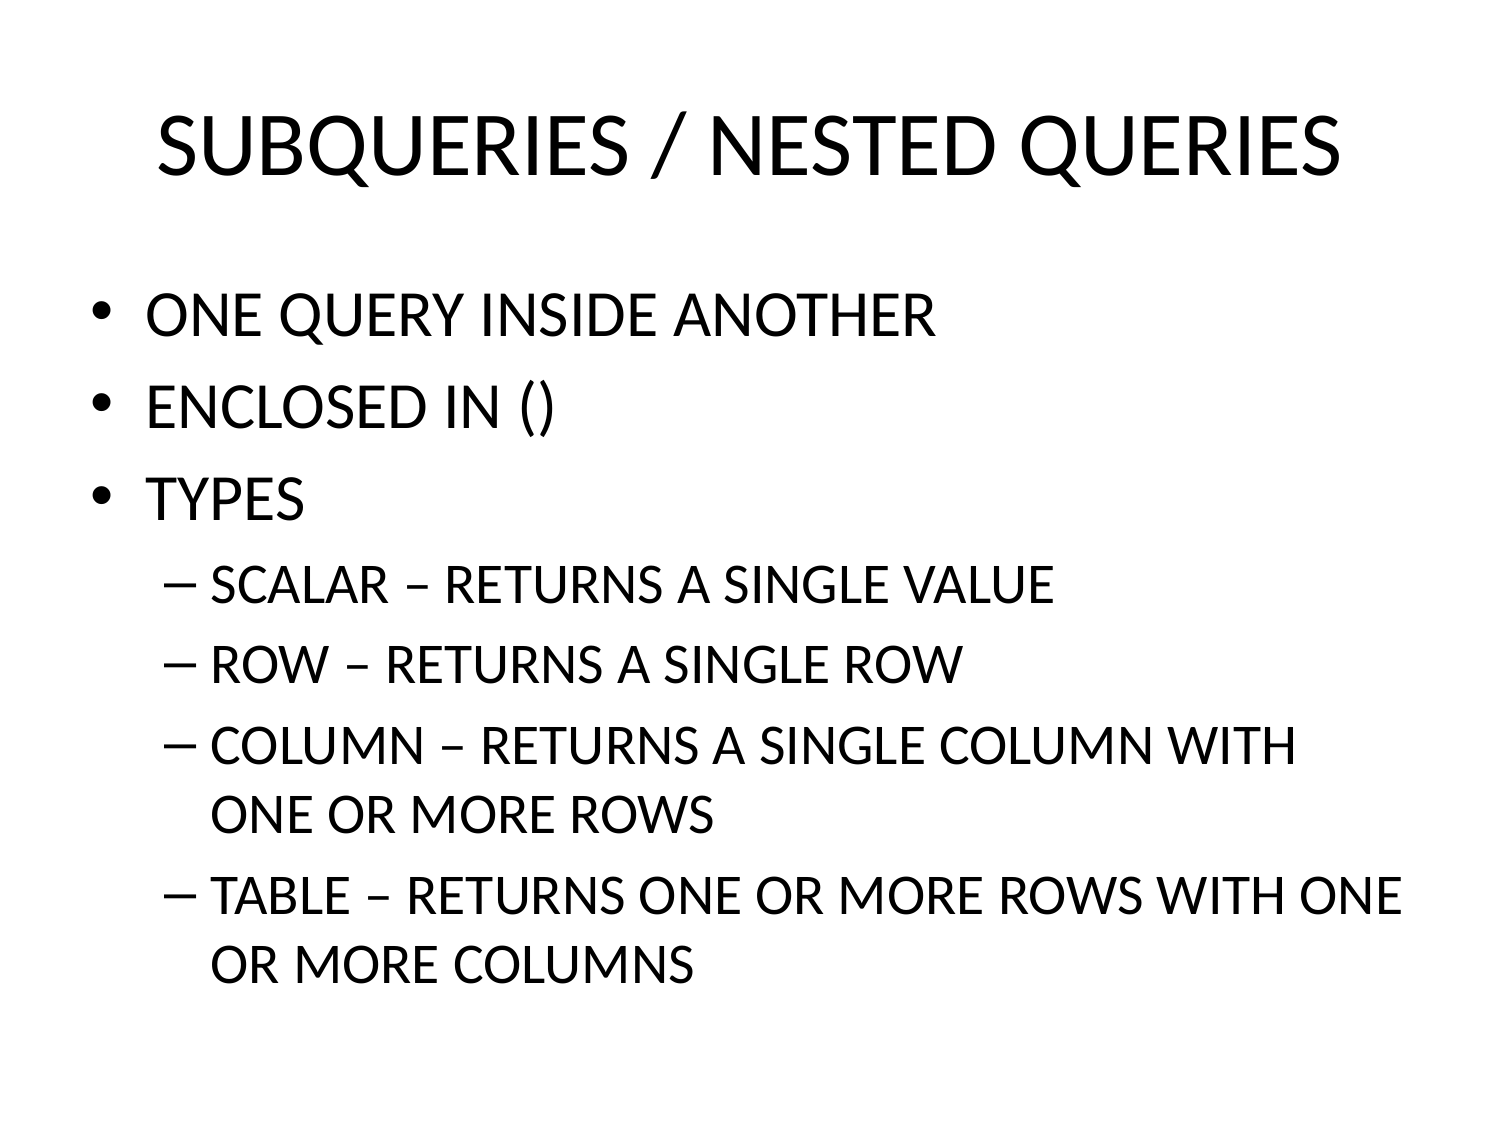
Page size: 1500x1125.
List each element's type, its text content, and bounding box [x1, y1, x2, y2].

title SUBQUERIES / NESTED QUERIES [75, 45, 1425, 233]
list ONE QUERY INSIDE ANOTHER ENCLOSED IN () TYPES SCALAR – RETURNS A SINGLE VALUE ROW – RETURNS A SINGLE ROW COLUMN – RETURNS A SINGLE COLUMN WITH ONE OR MORE ROWS TABLE – RETURNS ONE OR MORE ROWS WITH ONE OR MORE COLUMNS [75, 262, 1425, 1005]
